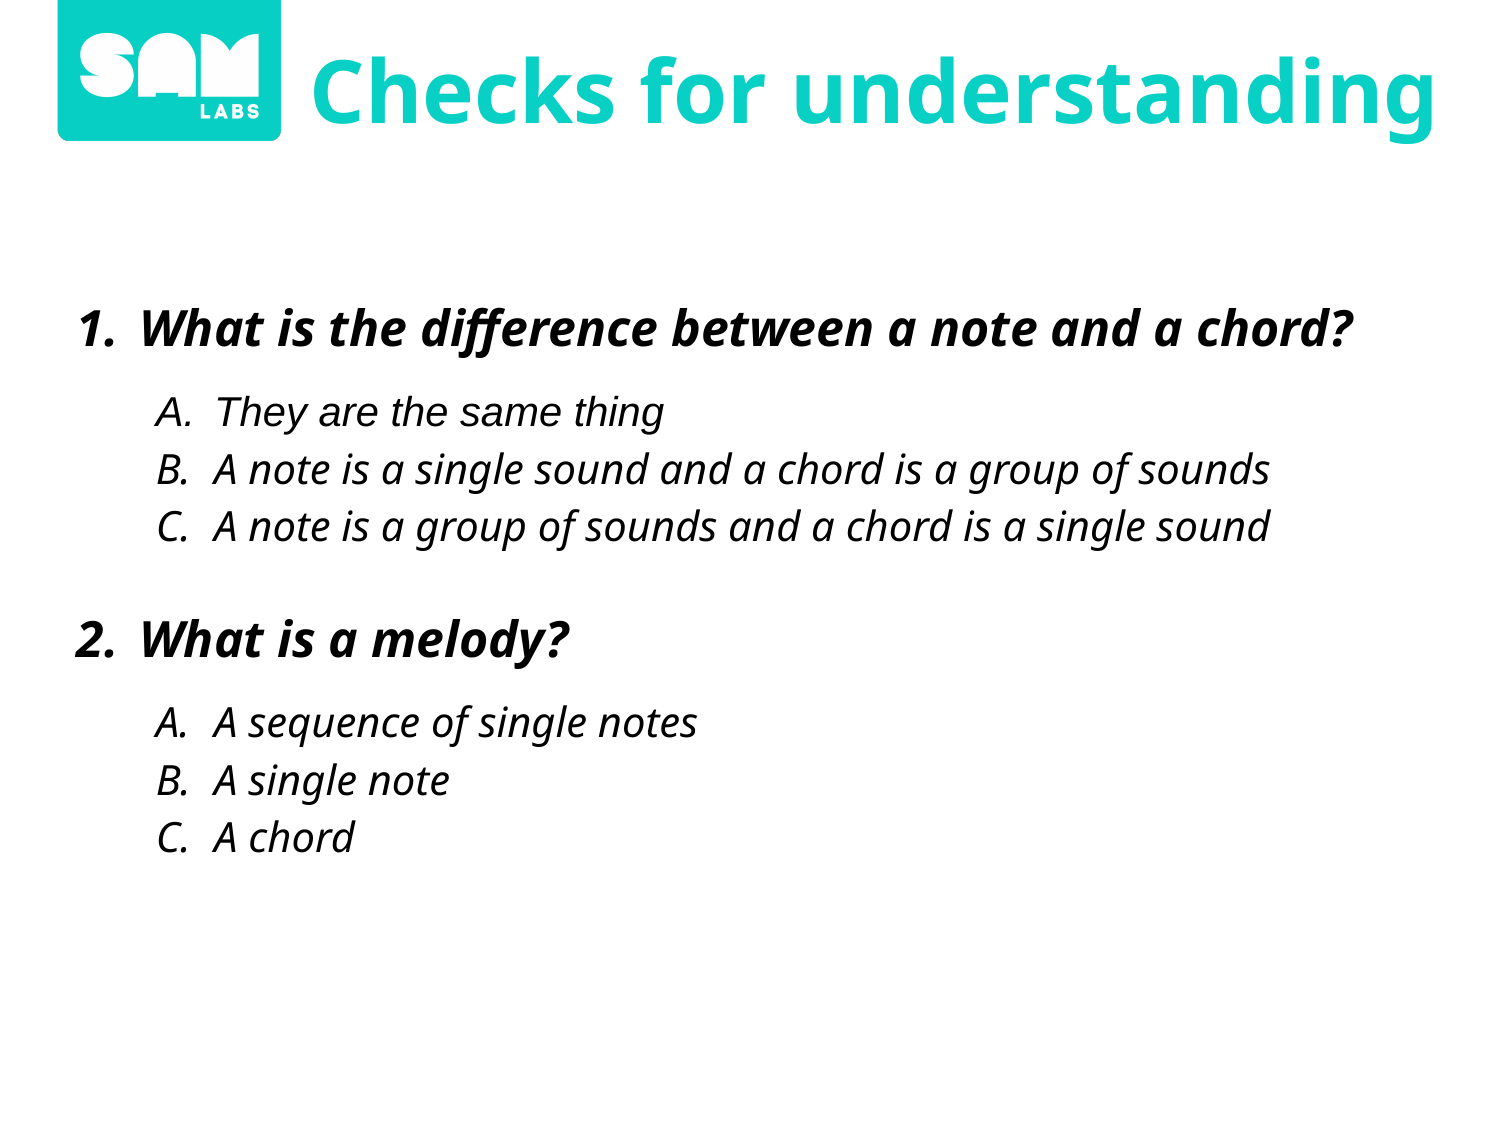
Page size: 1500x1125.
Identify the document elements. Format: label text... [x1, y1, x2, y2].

picture [0, 0, 281, 142]
text_box What is the difference between a note and a chord? They are the same thing A note is a single sound and a chord is a group of sounds A note is a group of sounds and a chord is a single sound What is a melody? A sequence of single notes A single note A chord [49, 366, 1478, 971]
text_box Checks for understanding [286, 39, 1440, 142]
